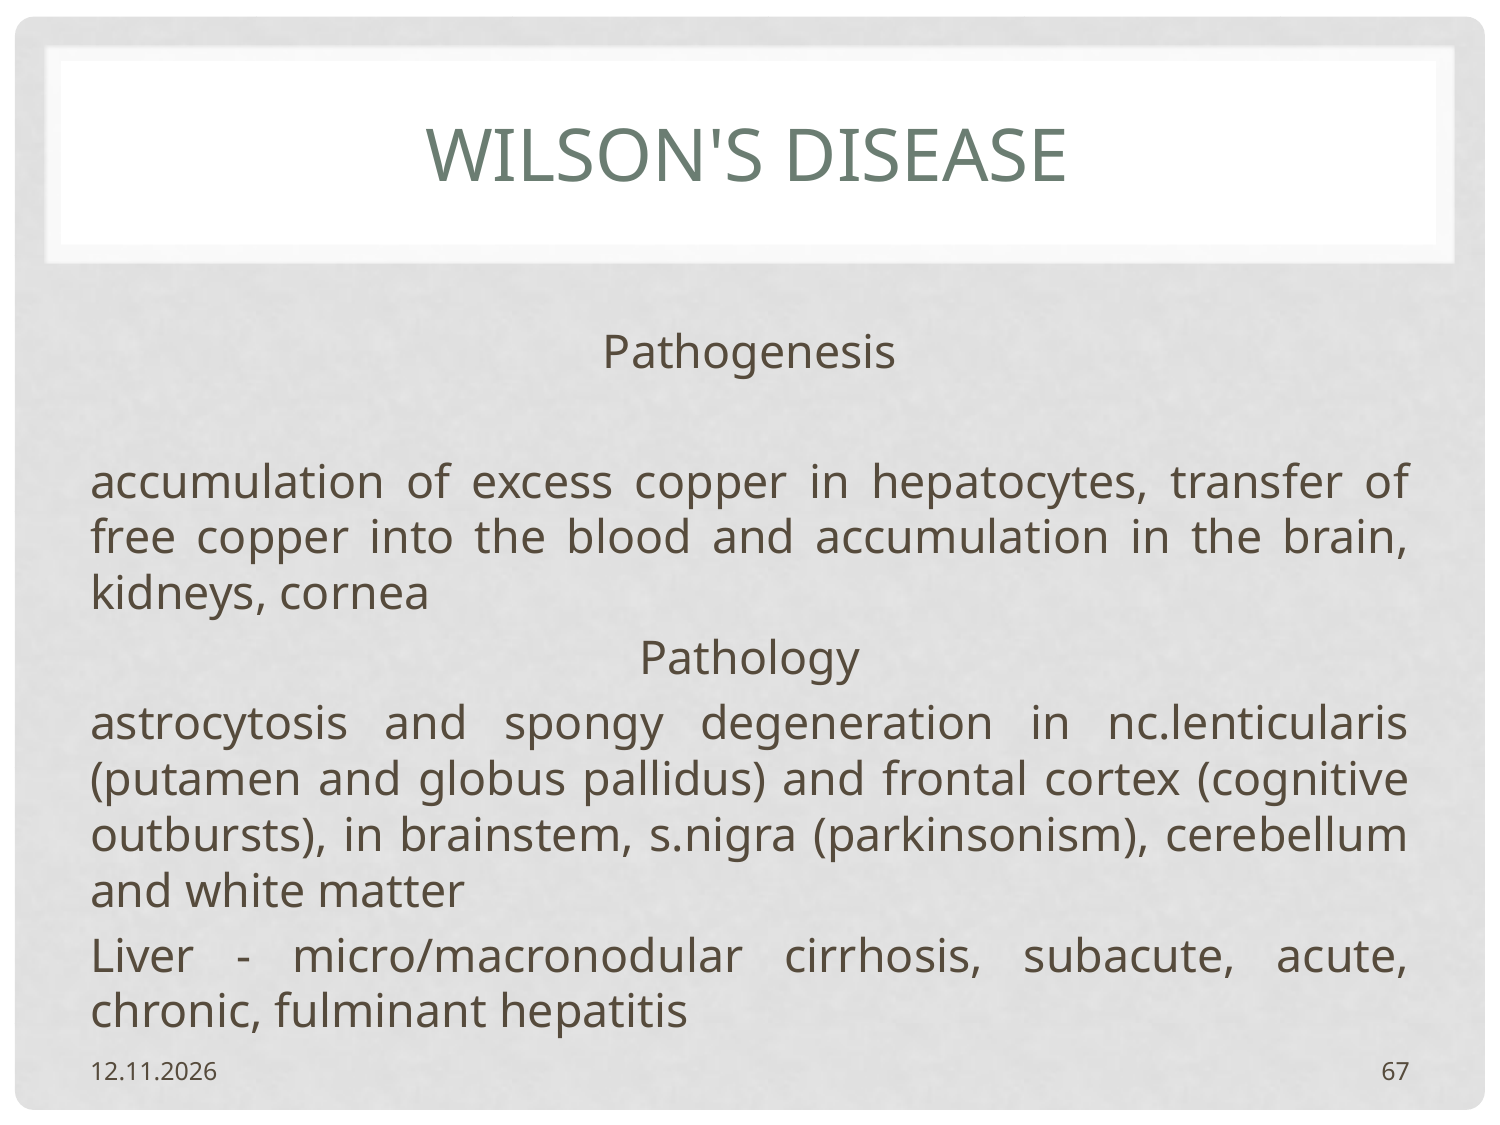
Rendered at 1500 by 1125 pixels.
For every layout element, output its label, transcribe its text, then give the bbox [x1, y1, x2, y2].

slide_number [75, 1042, 425, 1103]
list Pathogenesis accumulation of excess copper in hepatocytes, transfer of free copper into the blood and accumulation in the brain, kidneys, cornea Pathology astrocytosis and spongy degeneration in nc.lenticularis (putamen and globus pallidus) and frontal cortex (cognitive outbursts), in brainstem, s.nigra (parkinsonism), cerebellum and white matter Liver - micro/macronodular cirrhosis, subacute, acute, chronic, fulminant hepatitis [75, 249, 1425, 1050]
title Wilson's disease [69, 66, 1425, 238]
slide_number 67 [1074, 1042, 1425, 1103]
